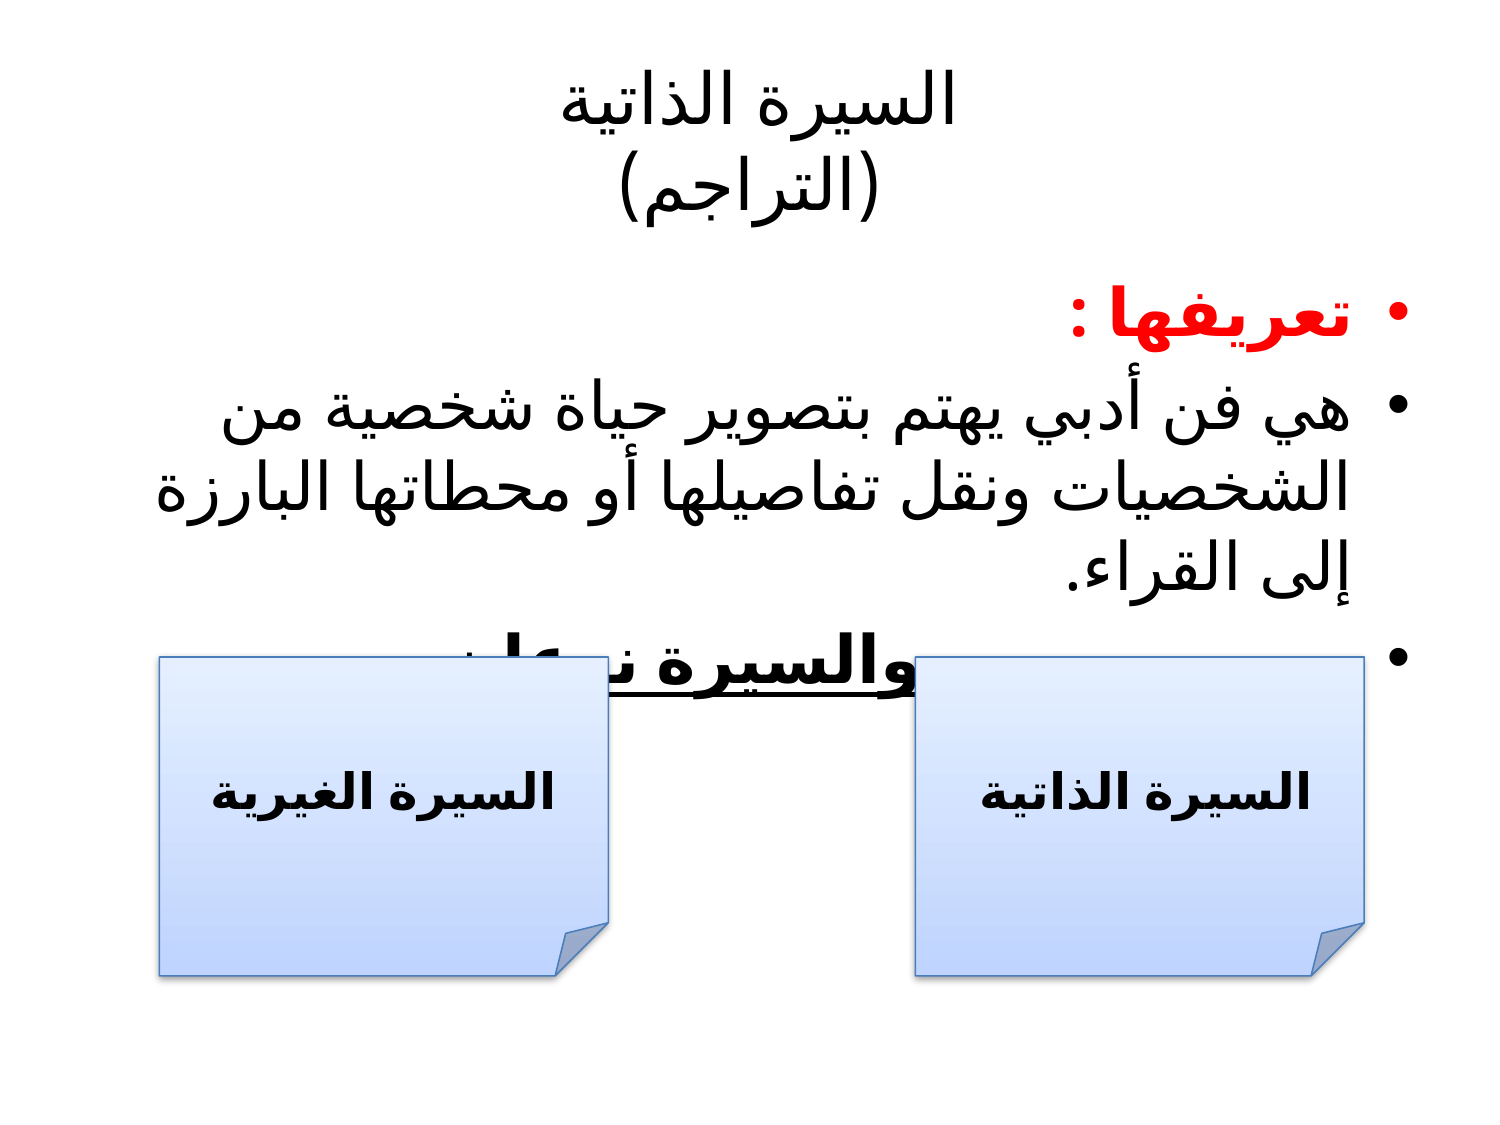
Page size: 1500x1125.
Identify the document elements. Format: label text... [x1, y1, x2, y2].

list تعريفها : هي فن أدبي يهتم بتصوير حياة شخصية من الشخصيات ونقل تفاصيلها أو محطاتها البارزة إلى القراء. والسيرة نوعان [75, 262, 1425, 1005]
title السيرة الذاتية (التراجم) [75, 45, 1425, 233]
text_box السيرة الذاتية [914, 656, 1365, 977]
text_box السيرة الغيرية [158, 656, 610, 977]
